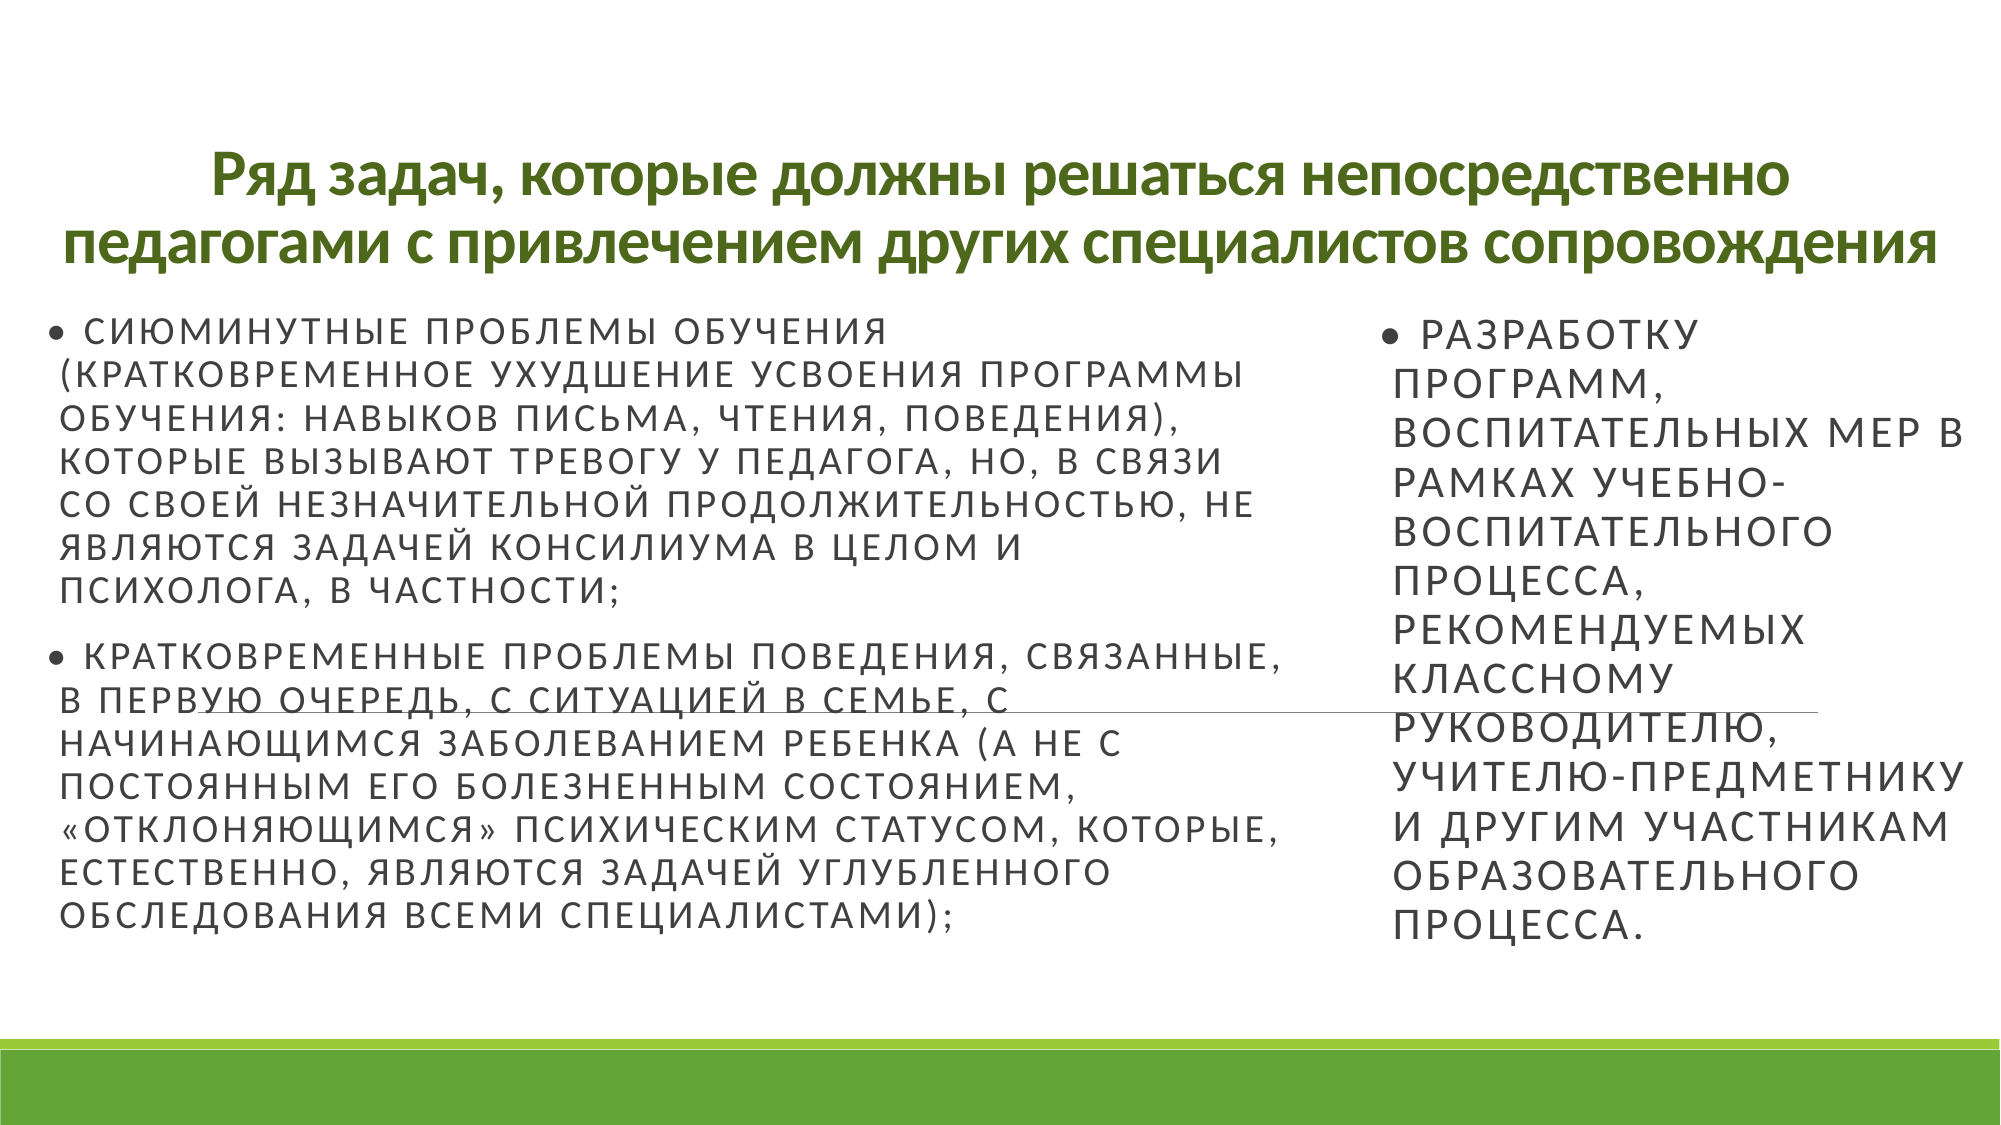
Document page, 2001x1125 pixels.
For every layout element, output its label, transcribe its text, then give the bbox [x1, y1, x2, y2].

list • Сиюминутные проблемы обучения (кратковременное ухудшение усвоения программы обучения: навыков письма, чтения, поведения), которые вызывают тревогу у педагога, но, в связи со своей незначительной продолжительностью, не являются задачей консилиума в целом и психолога, в частности; • Кратковременные проблемы поведения, связанные, в первую очередь, с ситуацией в семье, с начинающимся заболеванием ребенка (а не с постоянным его болезненным состоянием, «отклоняющимся» психическим статусом, которые, естественно, являются задачей углубленного обследования всеми специалистами); [31, 302, 1305, 963]
title Ряд задач, которые должны решаться непосредственно педагогами с привлечением других специалистов сопровождения [31, 47, 1971, 285]
list • Разработку программ, воспитательных мер в рамках учебно-воспитательного процесса, рекомендуемых классному руководителю, учителю-предметнику и другим участникам образовательного процесса. [1363, 302, 2000, 963]
